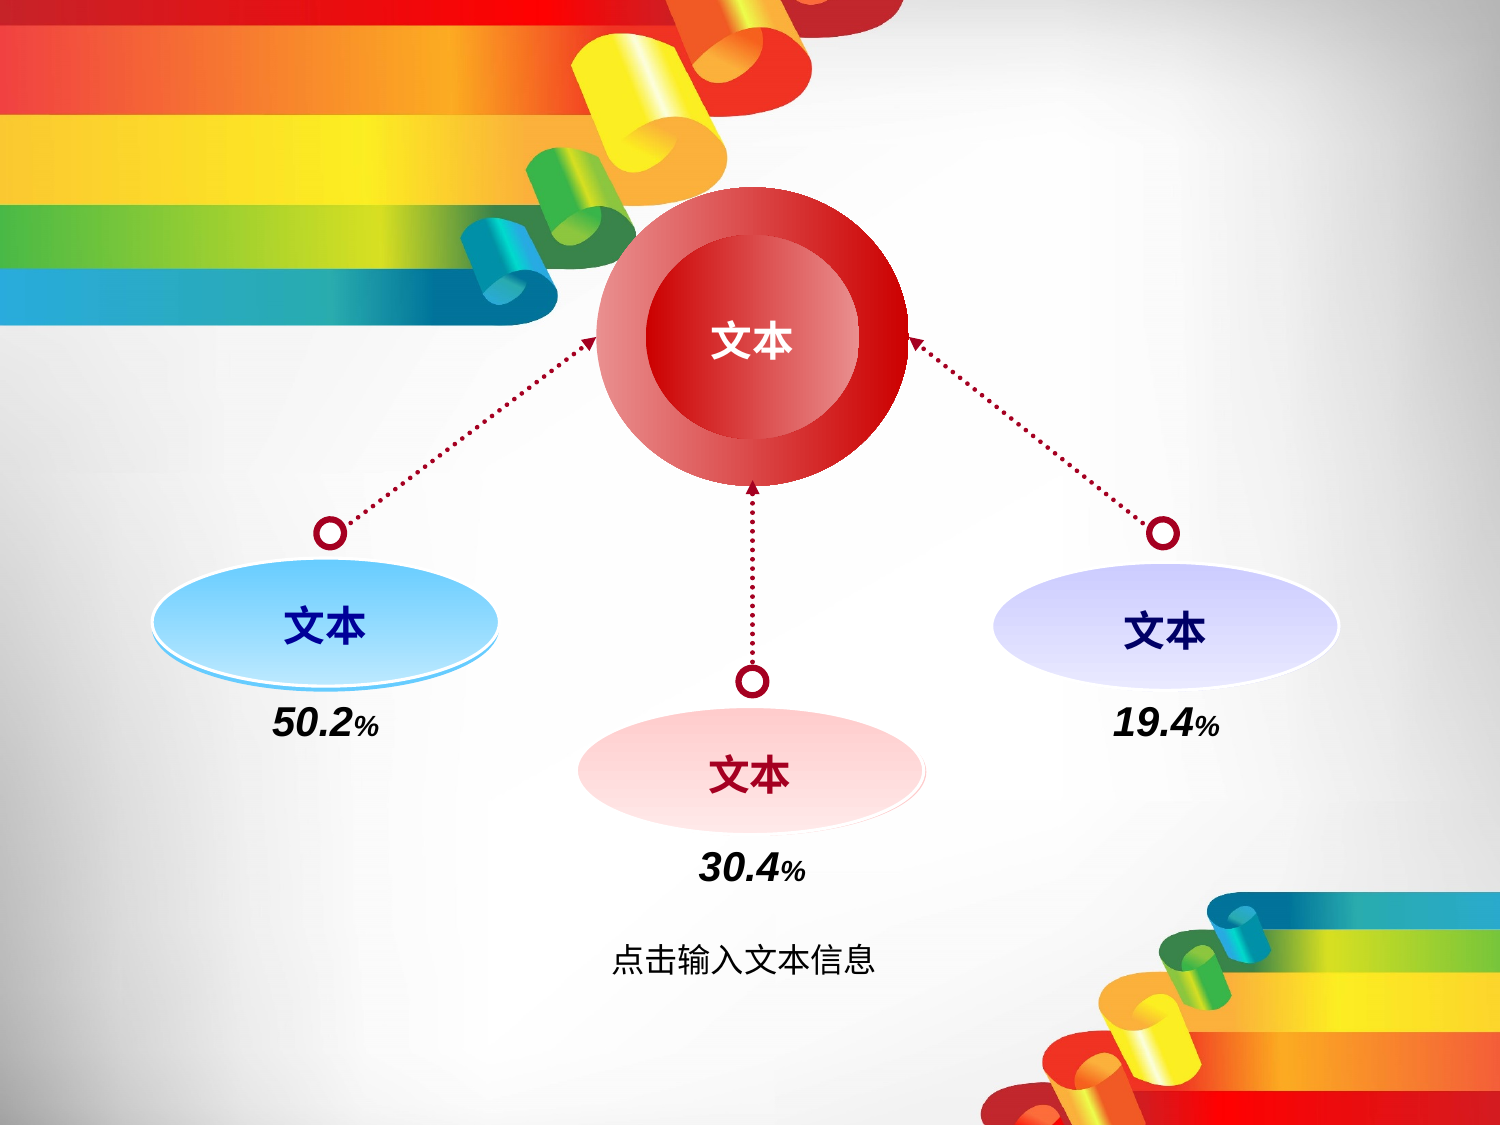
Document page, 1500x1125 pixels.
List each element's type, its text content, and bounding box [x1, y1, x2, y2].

text_box 文本 [576, 706, 924, 833]
text_box 文本 [152, 558, 500, 687]
text_box [1149, 519, 1177, 548]
text_box [596, 187, 909, 486]
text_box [343, 336, 597, 529]
text_box 点击输入文本信息 [596, 931, 893, 987]
text_box 文本 [645, 234, 860, 440]
text_box 50.2% [238, 688, 413, 752]
text_box [800, 743, 927, 833]
text_box [316, 519, 344, 548]
text_box 文本 [991, 562, 1340, 688]
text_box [908, 336, 1150, 529]
text_box 19.4% [1079, 688, 1254, 752]
picture [0, 0, 1500, 1125]
text_box [151, 625, 500, 688]
text_box 30.4% [665, 833, 840, 896]
text_box [738, 667, 767, 696]
